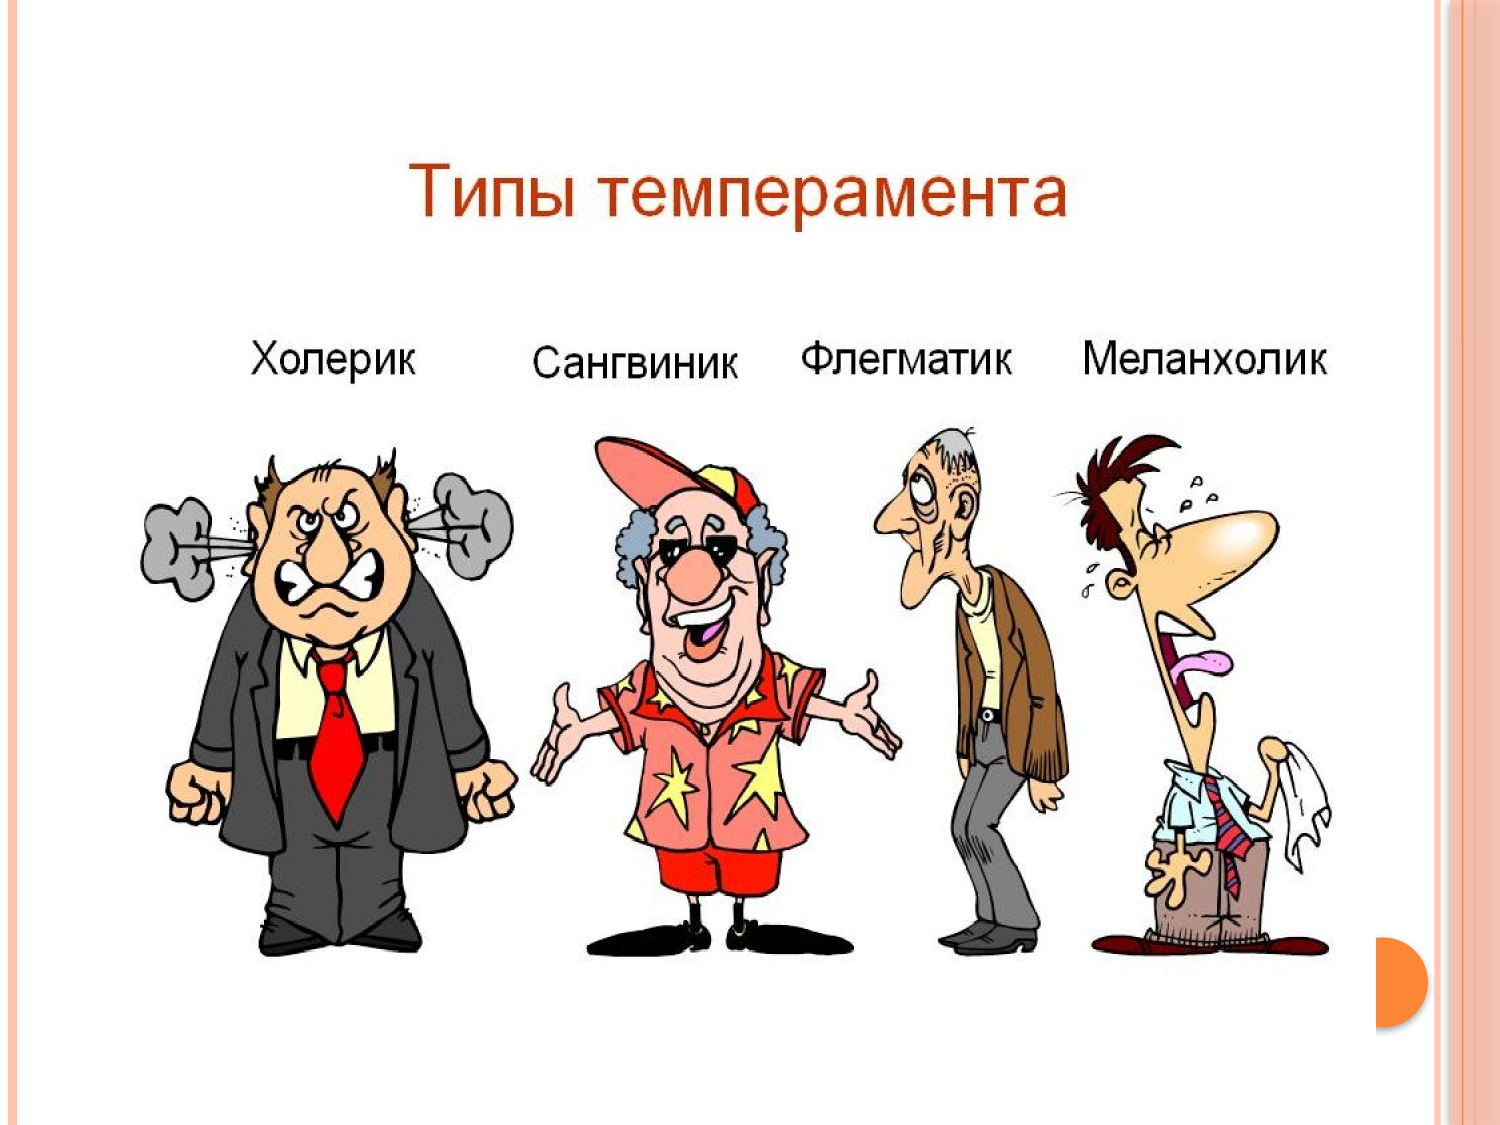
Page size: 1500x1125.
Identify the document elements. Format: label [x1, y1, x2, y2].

list [99, 65, 1377, 1063]
